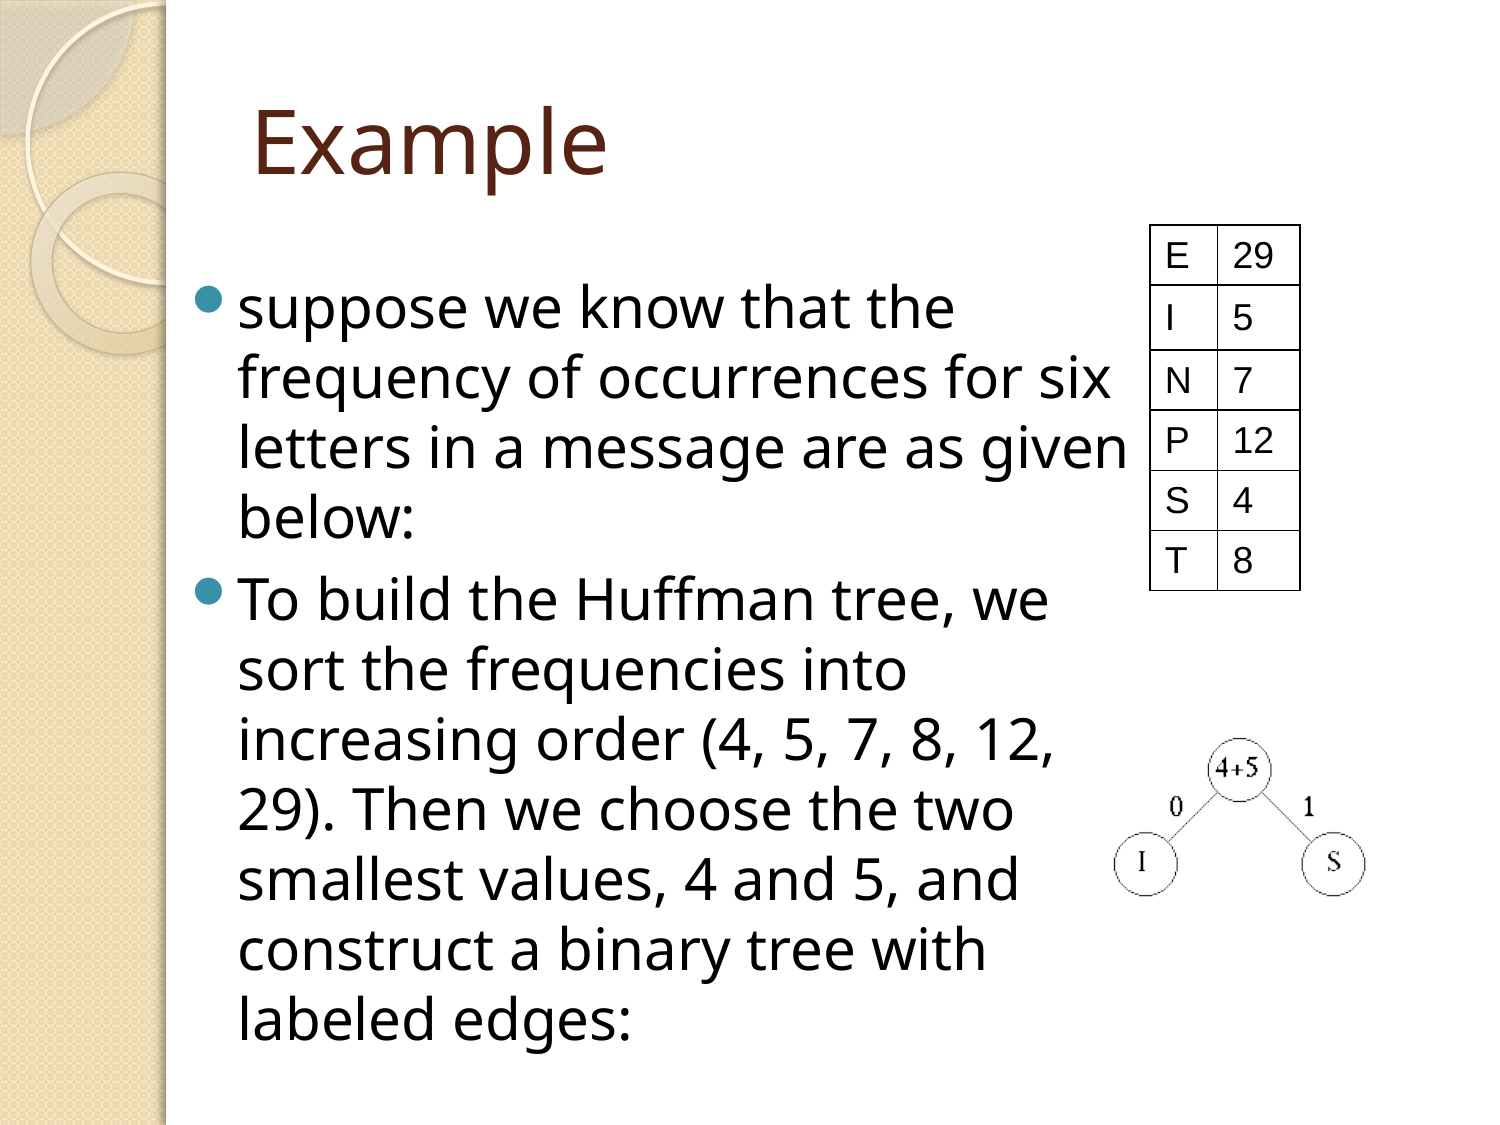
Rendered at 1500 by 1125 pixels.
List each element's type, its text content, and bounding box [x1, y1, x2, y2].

table_cell 12 [1218, 411, 1299, 470]
title Example [235, 45, 1466, 233]
table_cell 5 [1218, 286, 1299, 349]
picture [1099, 724, 1384, 915]
table_header 29 [1218, 226, 1299, 284]
table_cell I [1151, 286, 1217, 349]
list suppose we know that the frequency of occurrences for six letters in a message are as given below: To build the Huffman tree, we sort the frequencies into increasing order (4, 5, 7, 8, 12, 29). Then we choose the two smallest values, 4 and 5, and construct a binary tree with labeled edges: [162, 262, 1149, 329]
table_header E [1151, 226, 1217, 284]
table_cell P [1151, 411, 1217, 470]
list suppose we know that the frequency of occurrences for six letters in a message are as given below: To build the Huffman tree, we sort the frequencies into increasing order (4, 5, 7, 8, 12, 29). Then we choose the two smallest values, 4 and 5, and construct a binary tree with labeled edges: [162, 330, 1151, 1006]
table_cell 7 [1218, 351, 1299, 409]
table_cell 4 [1218, 471, 1299, 530]
text_box [734, 690, 766, 796]
table_cell T [1151, 531, 1217, 590]
table_cell 8 [1218, 531, 1299, 590]
table_cell N [1151, 351, 1217, 409]
table_cell S [1151, 471, 1217, 530]
